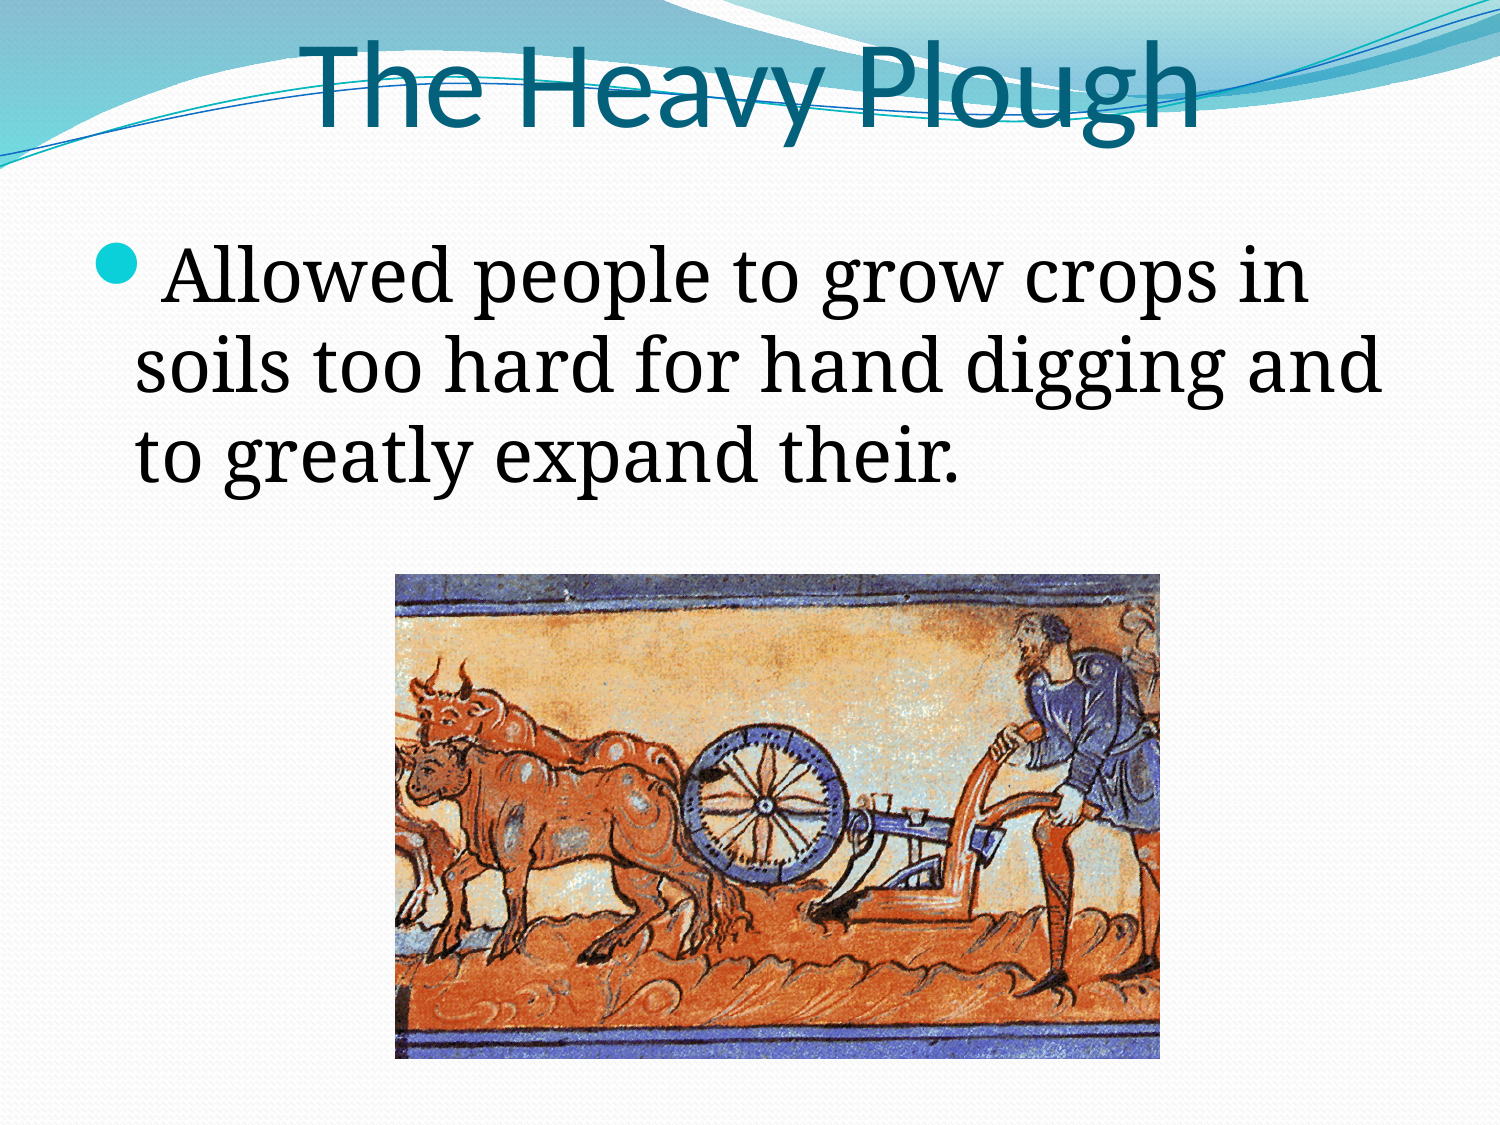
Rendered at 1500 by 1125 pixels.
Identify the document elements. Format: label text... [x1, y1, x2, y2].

picture [395, 574, 1160, 1060]
list Allowed people to grow crops in soils too hard for hand digging and to greatly expand their. [75, 219, 1425, 1038]
title The Heavy Plough [76, 0, 1427, 303]
